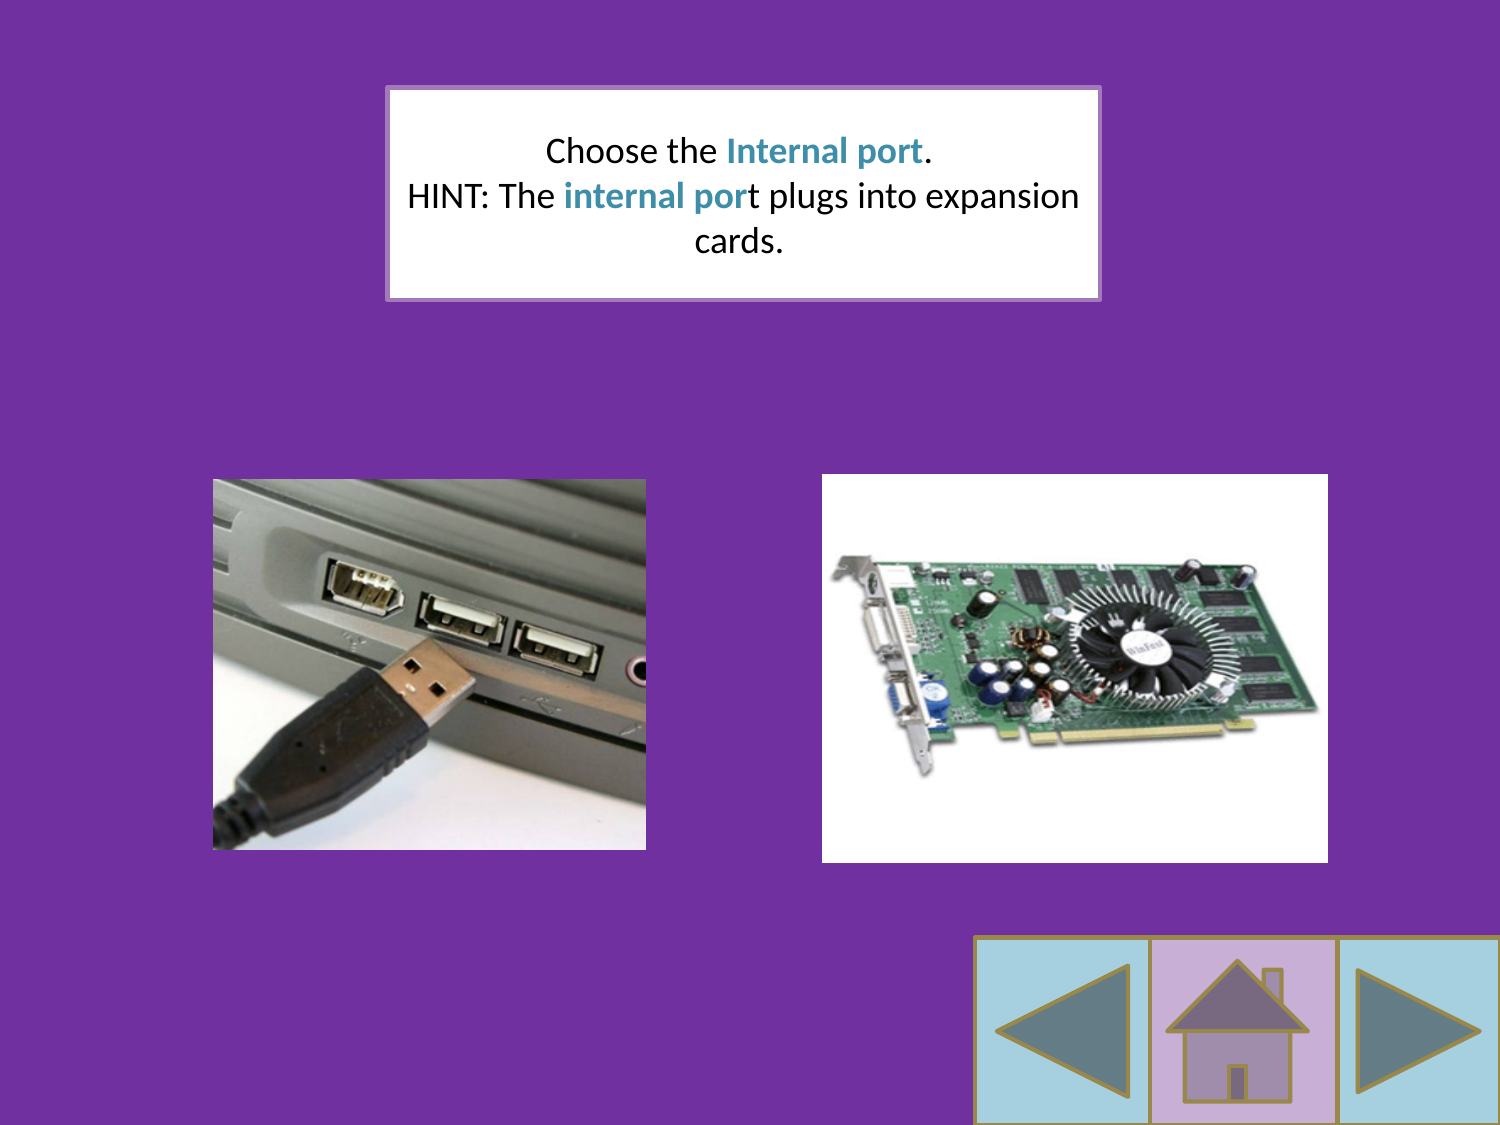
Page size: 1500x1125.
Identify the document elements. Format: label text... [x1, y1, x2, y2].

text_box [1335, 935, 1500, 1125]
picture [213, 479, 646, 851]
text_box [973, 935, 1152, 1125]
text_box Choose the Internal port. HINT: The internal port plugs into expansion cards. [385, 85, 1102, 302]
picture [822, 474, 1328, 863]
text_box [1152, 935, 1335, 1125]
